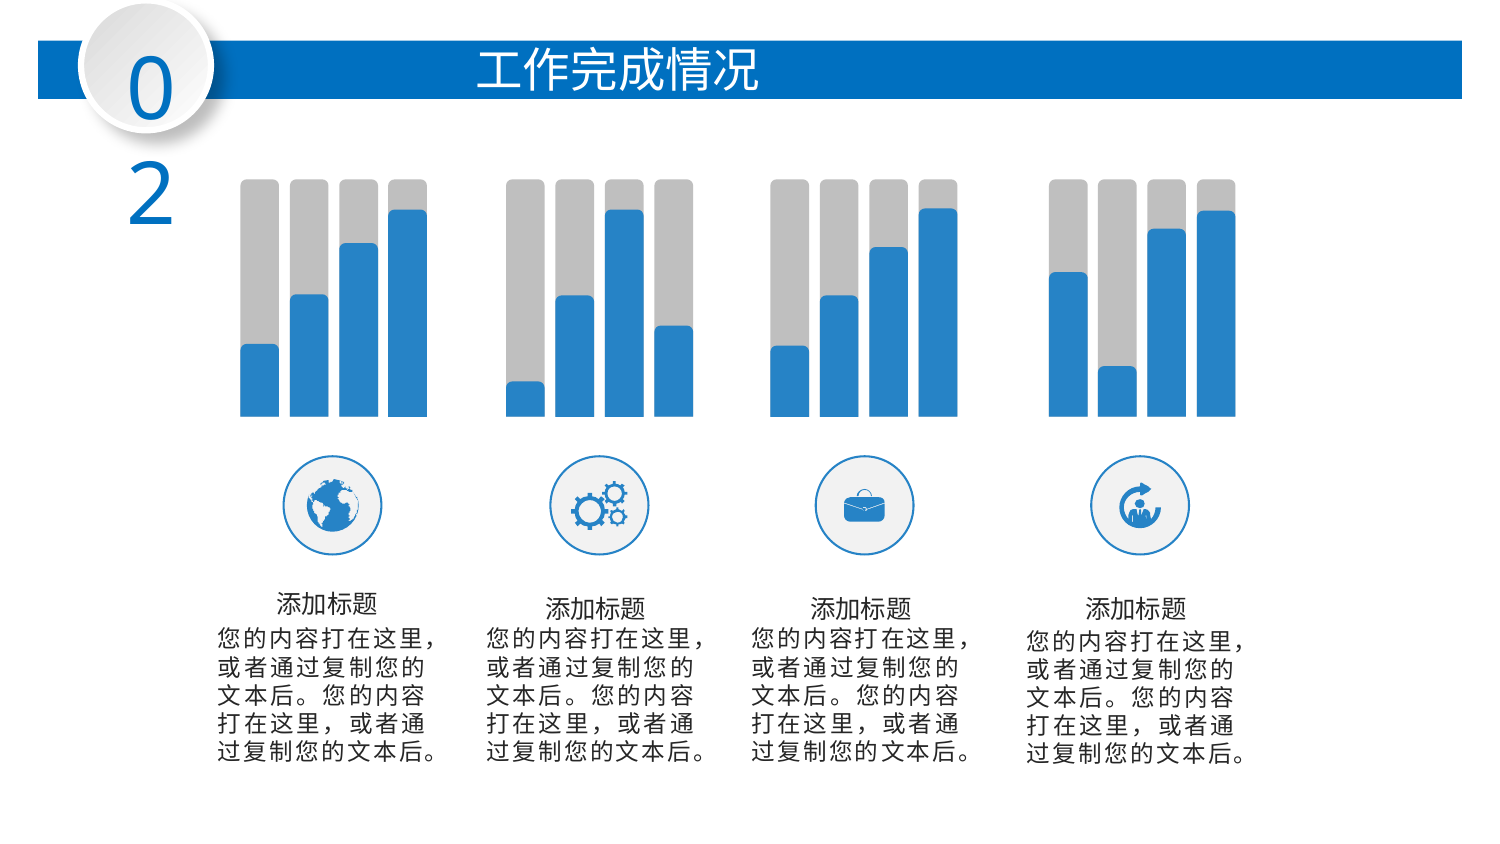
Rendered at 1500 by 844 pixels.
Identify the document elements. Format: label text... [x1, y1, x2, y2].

text_box [815, 456, 914, 555]
text_box [38, 40, 75, 99]
text_box [240, 179, 279, 347]
text_box [506, 381, 545, 417]
text_box 您的内容打在这里，或者通过复制您的文本后。您的内容打在这里，或者通过复制您的文本后。 [474, 618, 706, 771]
text_box [289, 179, 329, 300]
text_box [1147, 179, 1186, 232]
text_box 添加标题 [798, 573, 1030, 626]
text_box [289, 294, 329, 417]
text_box [550, 456, 649, 555]
text_box 您的内容打在这里，或者通过复制您的文本后。您的内容打在这里，或者通过复制您的文本后。 [1014, 620, 1246, 774]
text_box [339, 179, 379, 249]
text_box [1147, 228, 1186, 417]
text_box 您的内容打在这里，或者通过复制您的文本后。您的内容打在这里，或者通过复制您的文本后。 [205, 618, 437, 771]
text_box 您的内容打在这里，或者通过复制您的文本后。您的内容打在这里，或者通过复制您的文本后。 [739, 618, 971, 771]
text_box [1196, 210, 1236, 417]
text_box [654, 179, 694, 331]
text_box [1097, 366, 1137, 417]
text_box [819, 295, 859, 417]
text_box [555, 295, 595, 417]
text_box 添加标题 [1073, 573, 1306, 626]
text_box [918, 208, 958, 417]
text_box [1091, 456, 1190, 555]
text_box [604, 209, 644, 417]
text_box [604, 179, 644, 215]
text_box [869, 179, 908, 250]
text_box [555, 179, 595, 301]
text_box [240, 343, 279, 417]
text_box [654, 325, 694, 417]
text_box [388, 179, 427, 212]
text_box [1048, 179, 1088, 278]
text_box [869, 247, 908, 417]
text_box [844, 488, 885, 522]
text_box [306, 479, 359, 532]
text_box [1119, 482, 1161, 529]
text_box [388, 209, 427, 417]
text_box [918, 179, 958, 213]
text_box [339, 243, 379, 417]
text_box 添加标题 [264, 568, 497, 621]
text_box [1196, 179, 1236, 216]
text_box [506, 179, 545, 385]
text_box [896, 40, 1462, 99]
text_box [283, 456, 382, 555]
text_box [1048, 272, 1088, 417]
text_box [224, 40, 340, 99]
text_box 工作完成情况 [340, 27, 896, 108]
text_box 添加标题 [533, 573, 765, 626]
text_box [1097, 179, 1137, 371]
text_box [770, 345, 810, 417]
text_box [571, 481, 628, 530]
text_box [80, 0, 212, 147]
text_box [819, 179, 859, 300]
text_box [770, 179, 810, 351]
